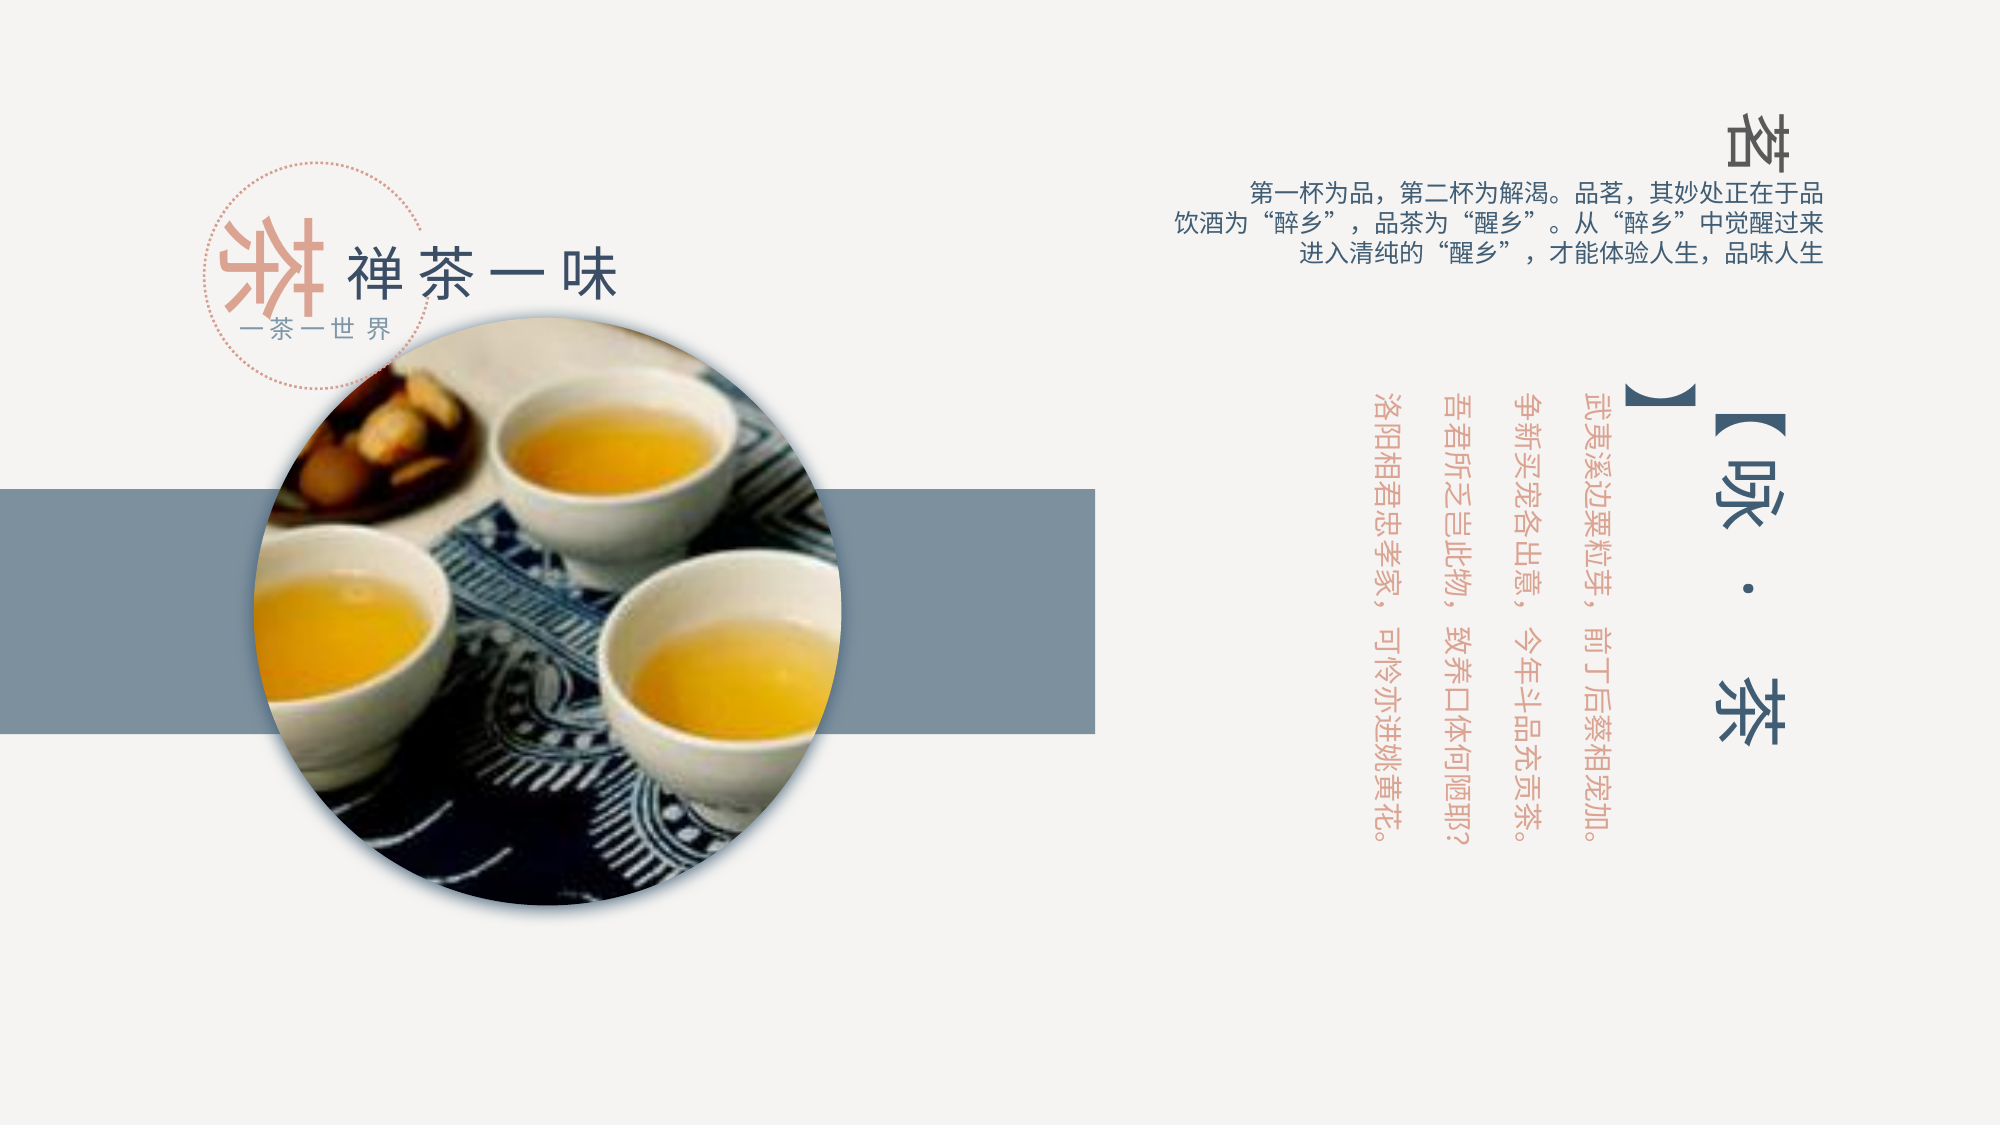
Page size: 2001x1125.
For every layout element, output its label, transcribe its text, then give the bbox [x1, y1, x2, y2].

text_box 【 咏 · 茶 】 [1684, 349, 1806, 845]
text_box [215, 326, 224, 341]
text_box 武夷溪边粟粒芽，前丁后蔡相宠加。 争新买宠各出意，今年斗品充贡茶。 吾君所乏岂此物，致养口体何陋耶？ 洛阳相君忠孝家，可怜亦进姚黄花。 [1310, 378, 1624, 872]
text_box [0, 488, 253, 735]
text_box [842, 488, 1096, 735]
picture [253, 317, 842, 906]
text_box [235, 162, 421, 230]
text_box 一 茶 一 世 界 [224, 306, 407, 351]
text_box 禅 茶 一 味 [331, 230, 637, 315]
text_box 茗 [1696, 95, 1808, 179]
text_box 第一杯为品，第二杯为解渴。品茗，其妙处正在于品 饮酒为“醉乡”，品茶为“醒乡”。从“醉乡”中觉醒过来 进入清纯的“醒乡”，才能体验人生，品味人生 [1160, 169, 1840, 275]
text_box 茶 [182, 197, 350, 326]
text_box [232, 351, 253, 370]
